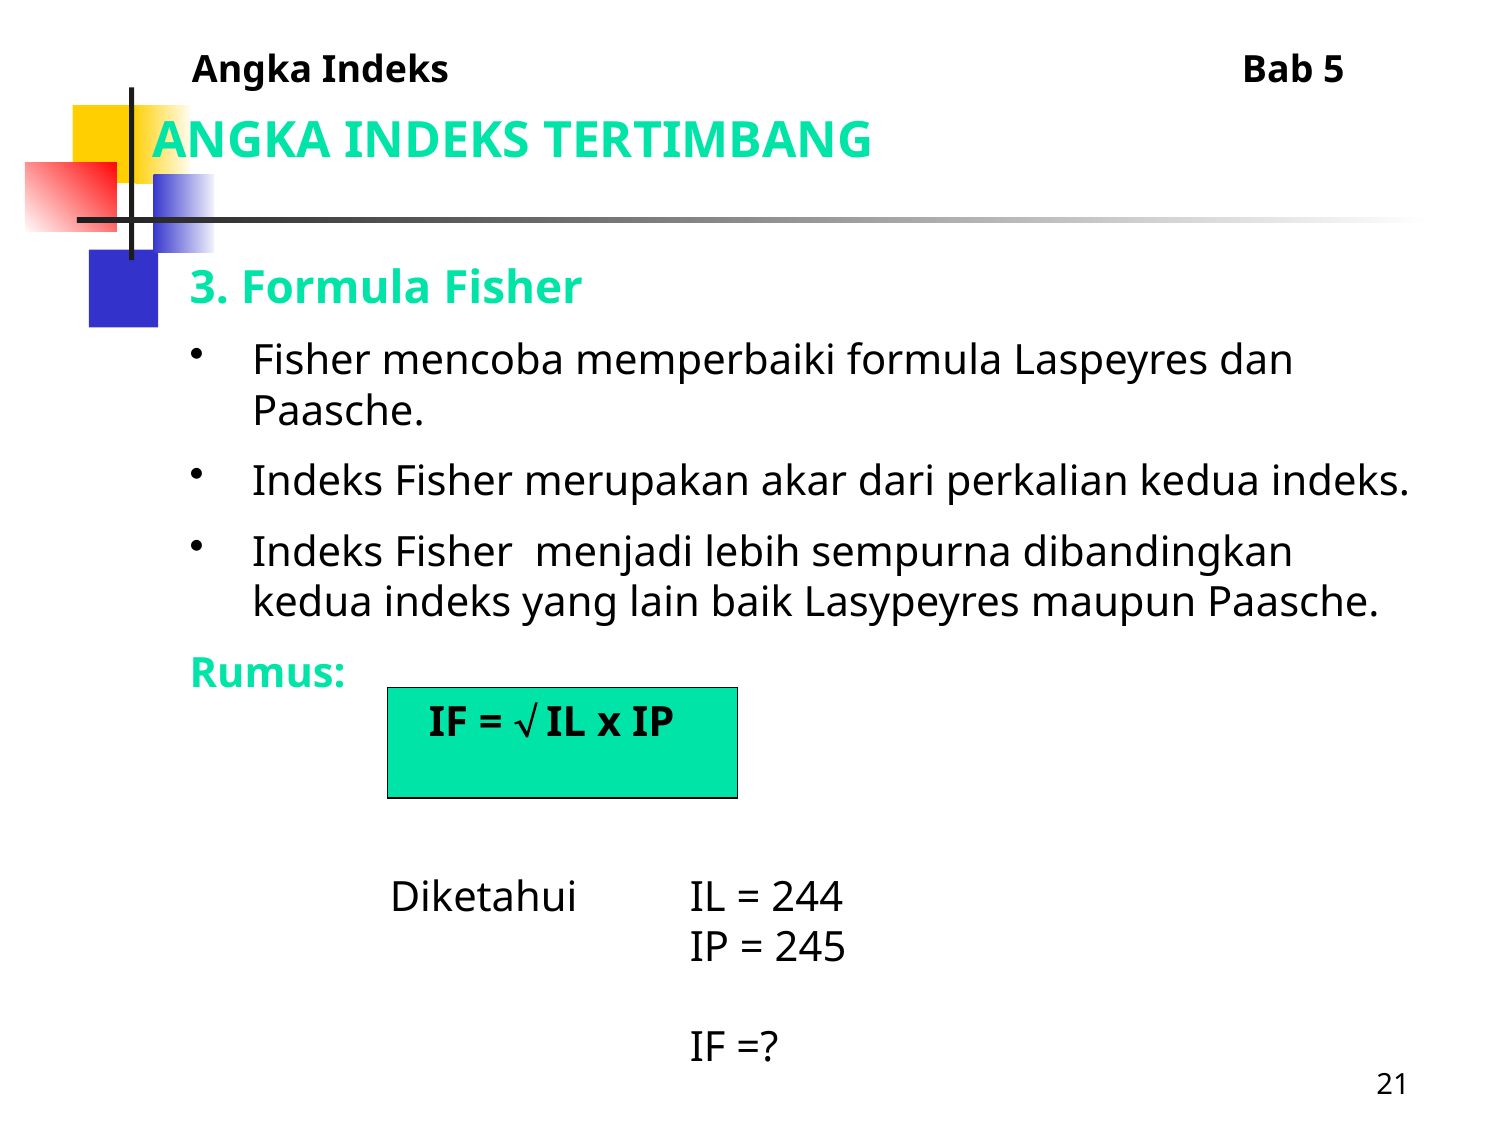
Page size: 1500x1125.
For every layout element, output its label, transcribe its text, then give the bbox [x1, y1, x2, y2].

text_box 3. Formula Fisher Fisher mencoba memperbaiki formula Laspeyres dan Paasche. Indeks Fisher merupakan akar dari perkalian kedua indeks. Indeks Fisher menjadi lebih sempurna dibandingkan kedua indeks yang lain baik Lasypeyres maupun Paasche. Rumus: [174, 249, 1438, 704]
text_box IF =  IL x IP [387, 687, 738, 799]
text_box Diketahui IL = 244 IP = 245 IF =? [374, 862, 1207, 1078]
text_box Angka Indeks Bab 5 [177, 37, 1360, 98]
text_box ANGKA INDEKS TERTIMBANG [137, 99, 1325, 175]
slide_number 21 [1112, 1037, 1426, 1113]
